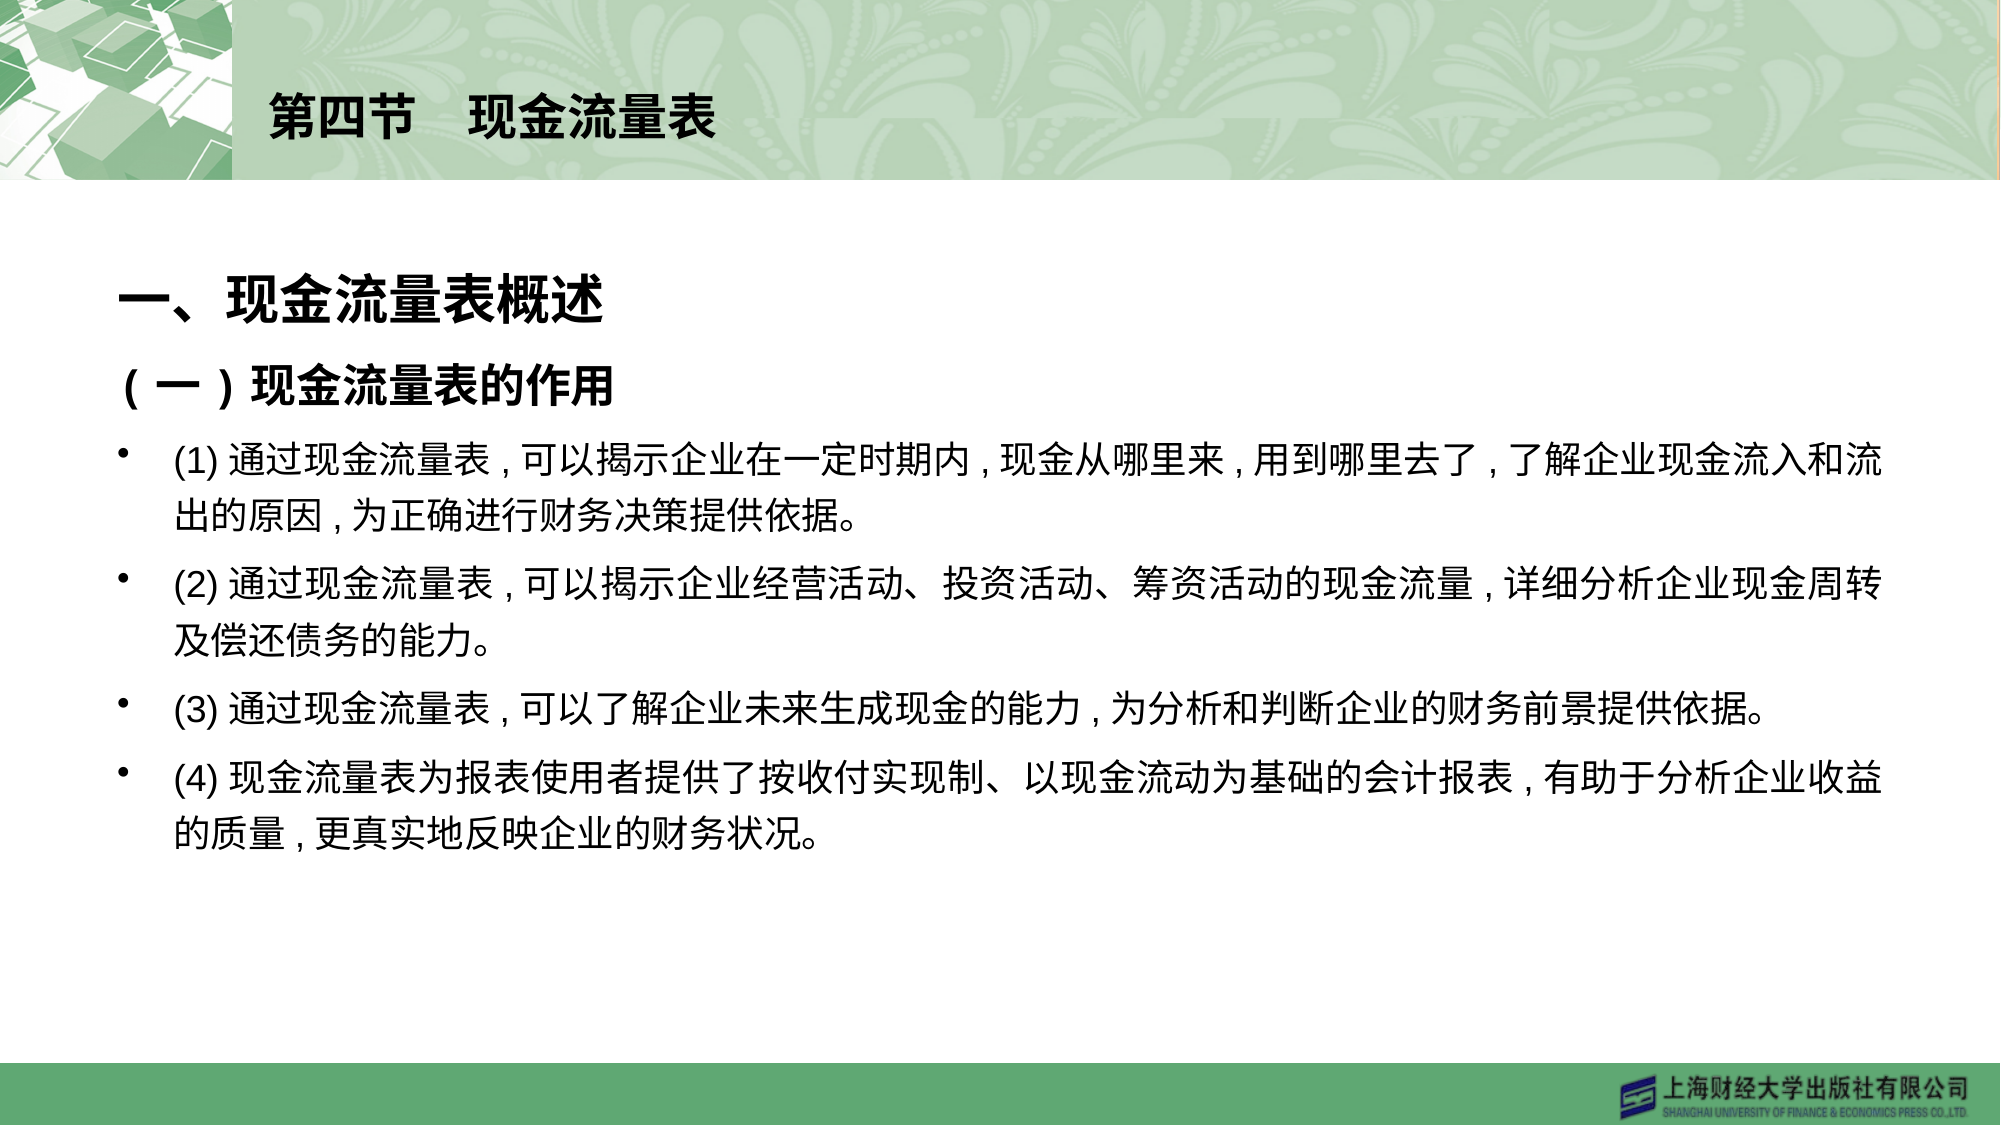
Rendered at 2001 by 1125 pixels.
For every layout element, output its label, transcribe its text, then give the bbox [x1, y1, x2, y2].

title 第四节 现金流量表 [252, 64, 1609, 168]
picture [0, 0, 2001, 1125]
list 一、现金流量表概述 (一)现金流量表的作用 (1)通过现金流量表,可以揭示企业在一定时期内,现金从哪里来,用到哪里去了,了解企业现金流入和流出的原因,为正确进行财务决策提供依据。 (2)通过现金流量表,可以揭示企业经营活动、投资活动、筹资活动的现金流量,详细分析企业现金周转及偿还债务的能力。 (3)通过现金流量表,可以了解企业未来生成现金的能力,为分析和判断企业的财务前景提供依据。 (4)现金流量表为报表使用者提供了按收付实现制、以现金流动为基础的会计报表,有助于分析企业收益的质量,更真实地反映企业的财务状况。 [102, 241, 1898, 1065]
